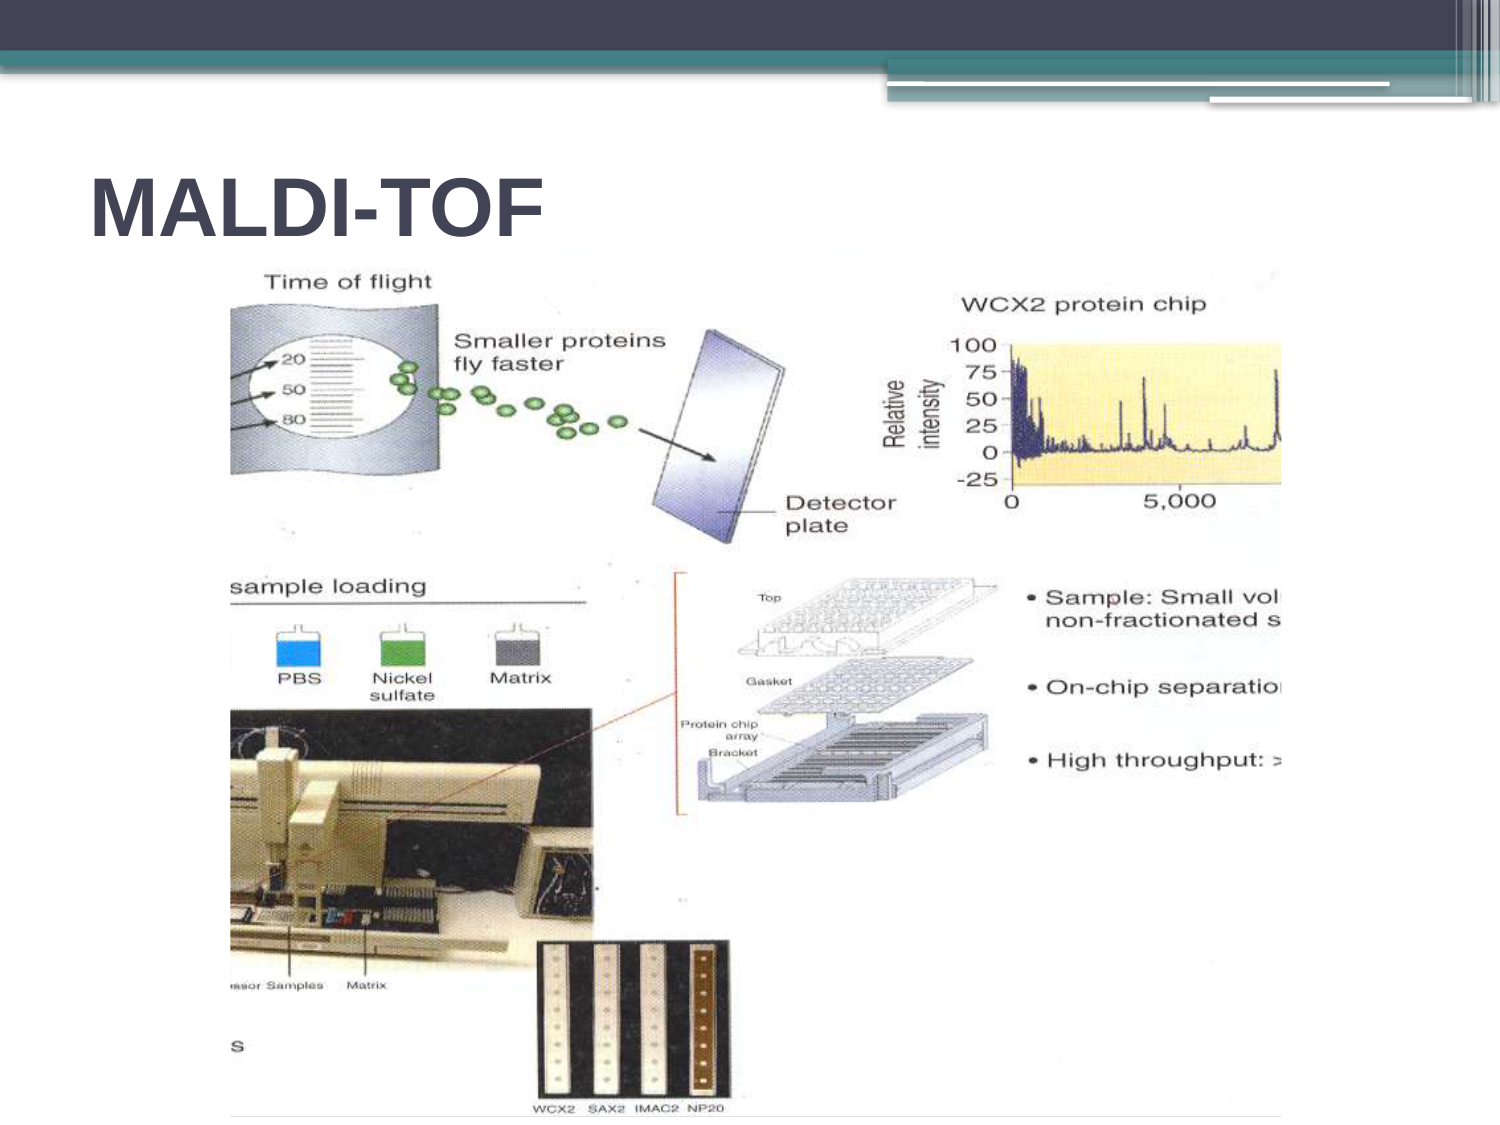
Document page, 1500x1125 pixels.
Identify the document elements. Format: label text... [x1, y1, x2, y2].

title MALDI-TOF [75, 115, 1425, 291]
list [229, 250, 1282, 1118]
